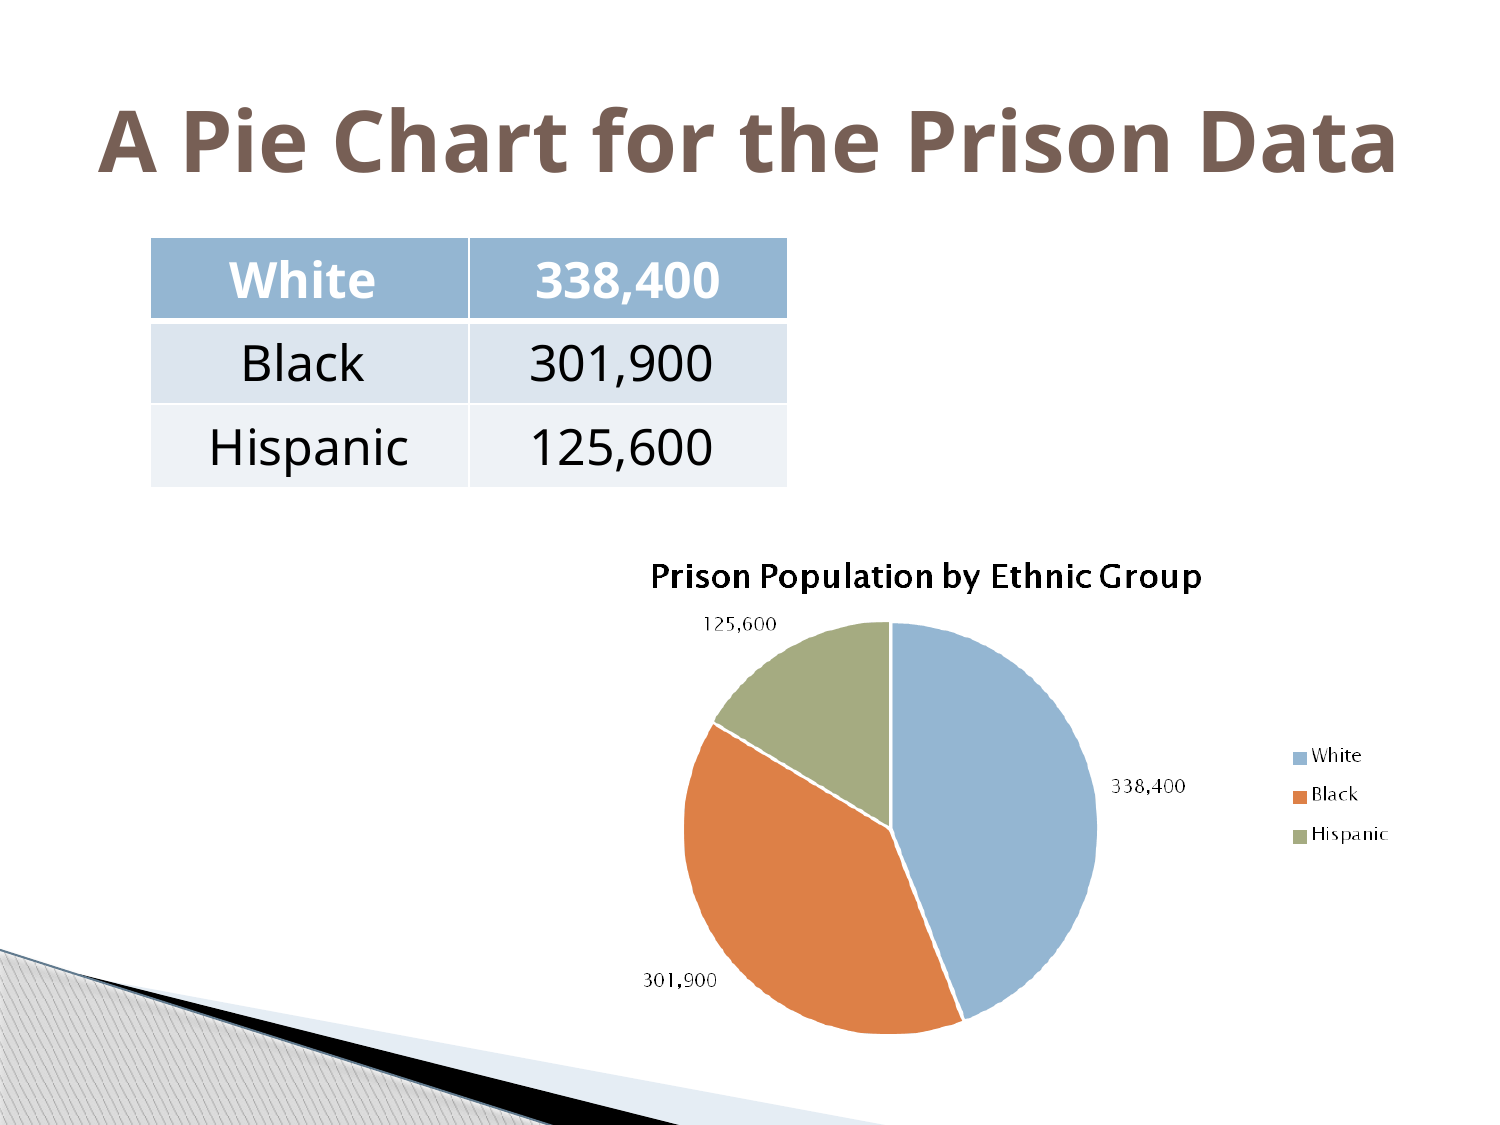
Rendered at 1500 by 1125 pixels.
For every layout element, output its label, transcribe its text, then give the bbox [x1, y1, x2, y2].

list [437, 537, 1413, 1057]
title A Pie Chart for the Prison Data [75, 45, 1425, 233]
table_cell 125,600 [470, 405, 787, 487]
table_cell Hispanic [151, 405, 468, 487]
table_header White [151, 238, 468, 318]
table_cell 301,900 [470, 324, 787, 403]
table_header 338,400 [470, 238, 787, 318]
table_cell Black [151, 324, 468, 403]
